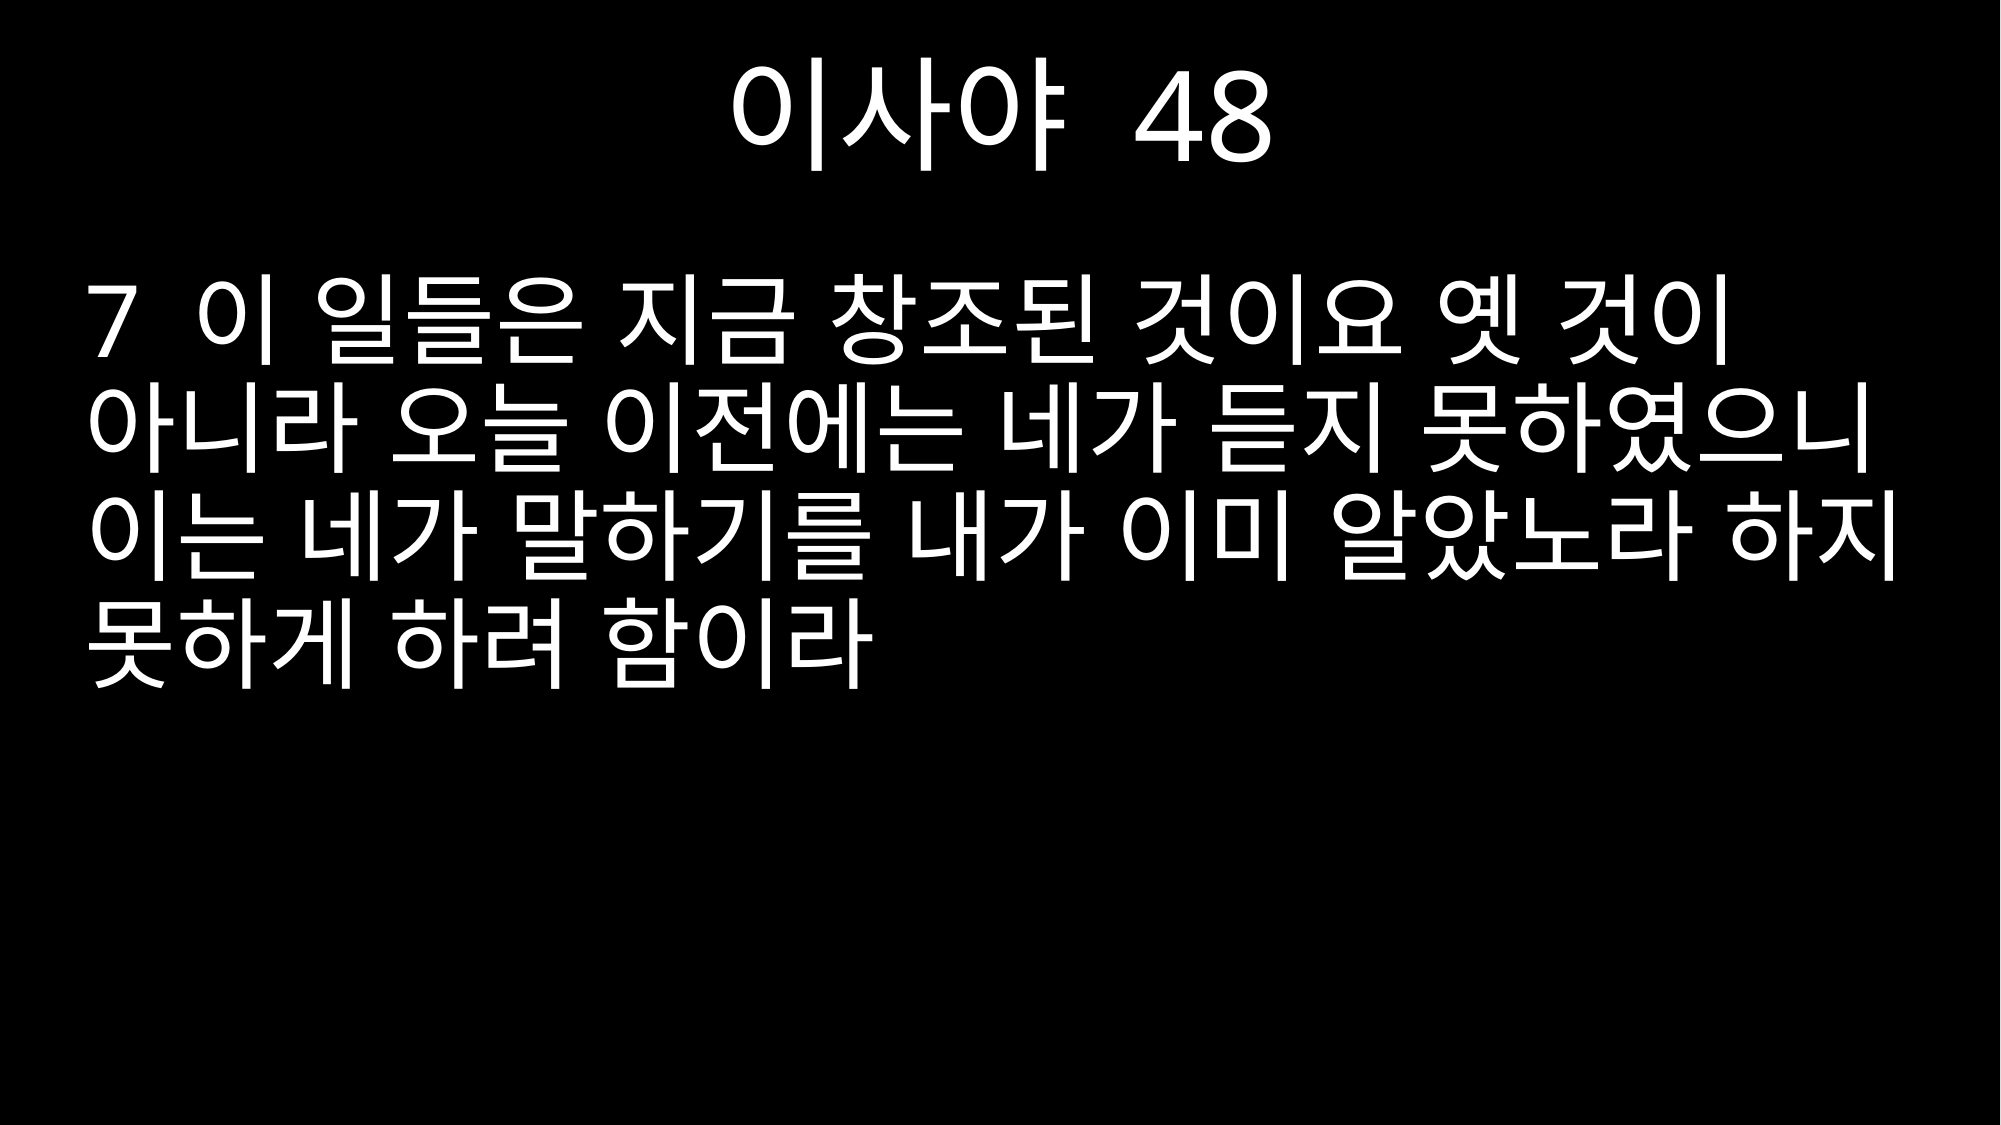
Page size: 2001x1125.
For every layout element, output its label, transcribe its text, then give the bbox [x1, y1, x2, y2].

picture [0, 0, 2001, 1125]
footer 이사야 48 [0, 32, 2000, 192]
list 7 이 일들은 지금 창조된 것이요 옛 것이 아니라 오늘 이전에는 네가 듣지 못하였으니 이는 네가 말하기를 내가 이미 알았노라 하지 못하게 하려 함이라 [69, 263, 1953, 423]
